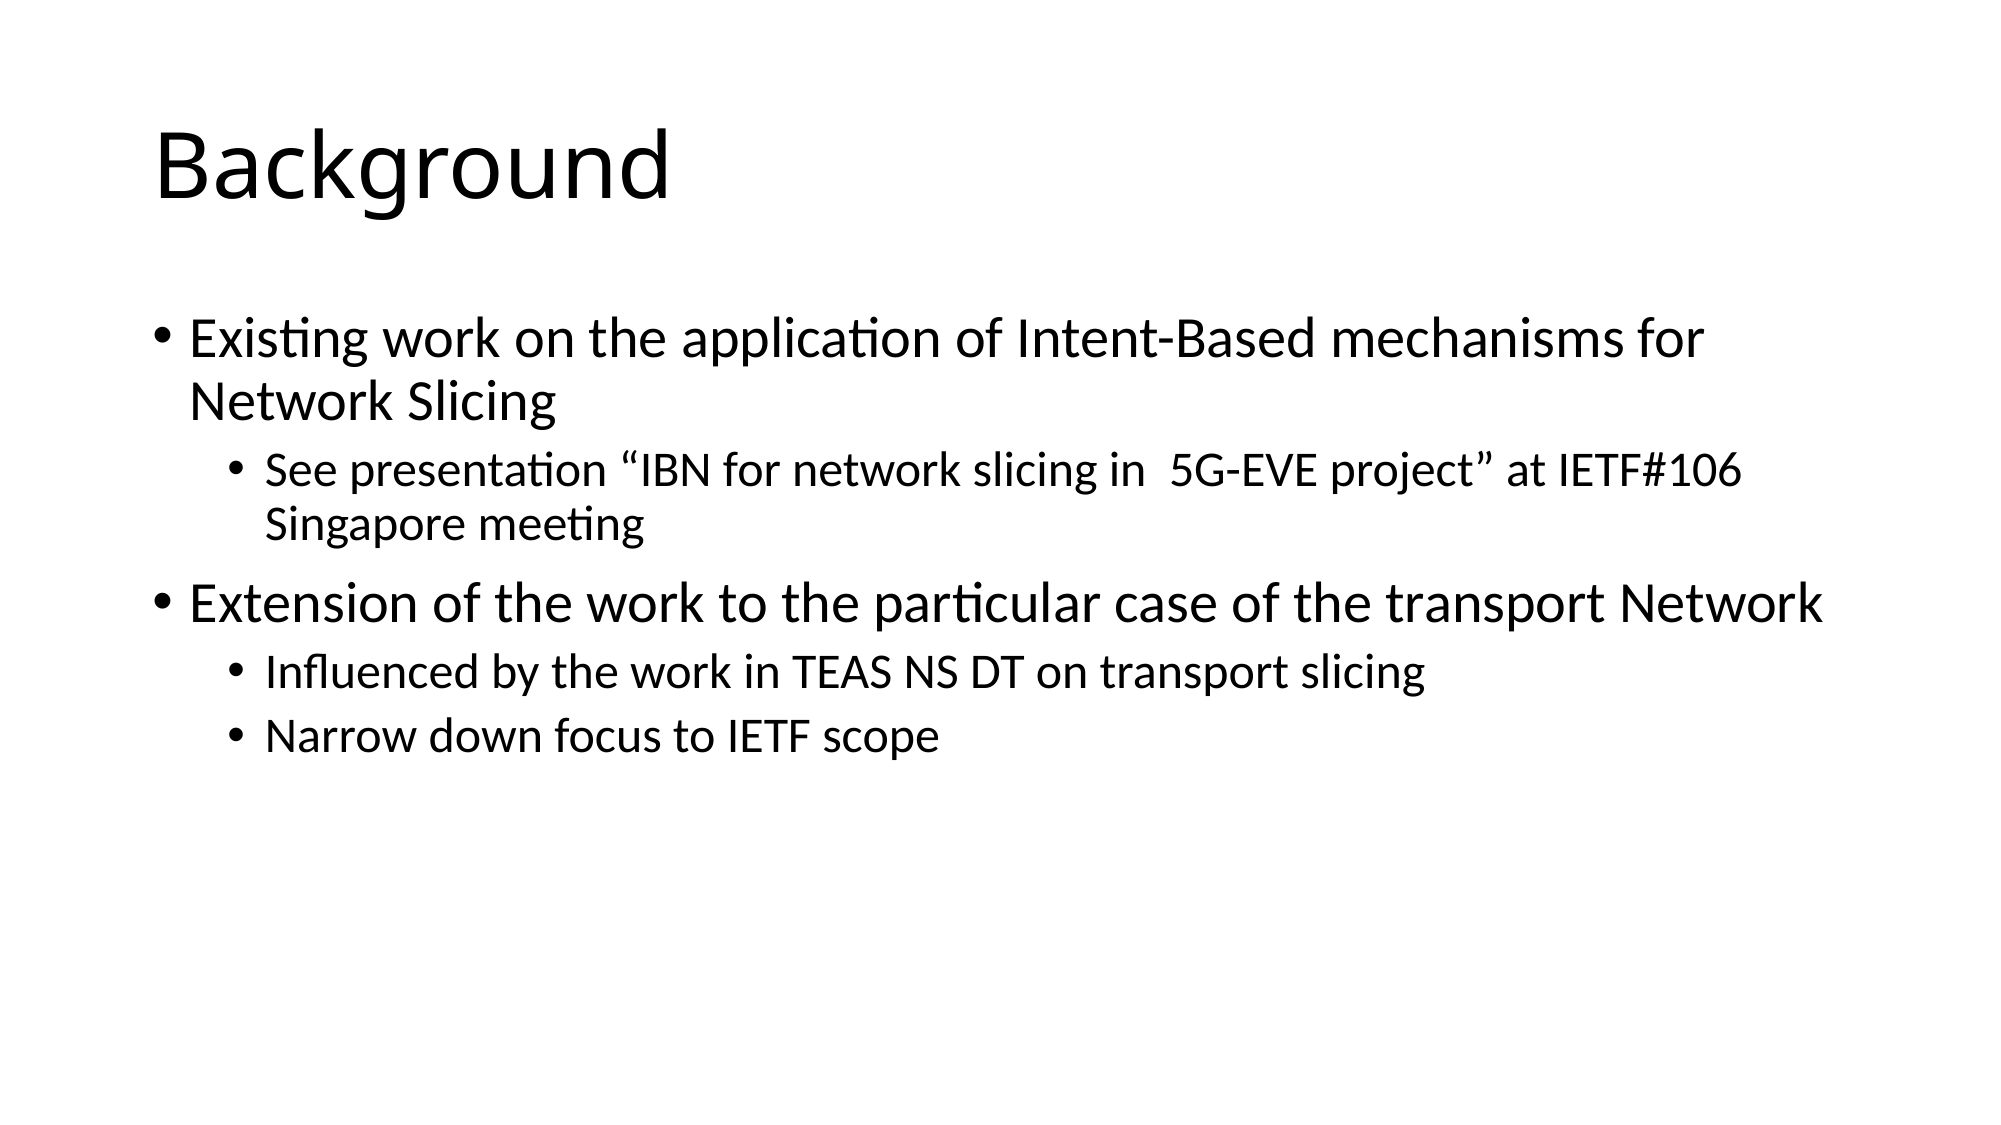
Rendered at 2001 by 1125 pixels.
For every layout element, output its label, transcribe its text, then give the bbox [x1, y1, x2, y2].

title Background [137, 59, 1863, 278]
list Existing work on the application of Intent-Based mechanisms for Network Slicing See presentation “IBN for network slicing in 5G-EVE project” at IETF#106 Singapore meeting Extension of the work to the particular case of the transport Network Influenced by the work in TEAS NS DT on transport slicing Narrow down focus to IETF scope [137, 299, 1863, 1014]
